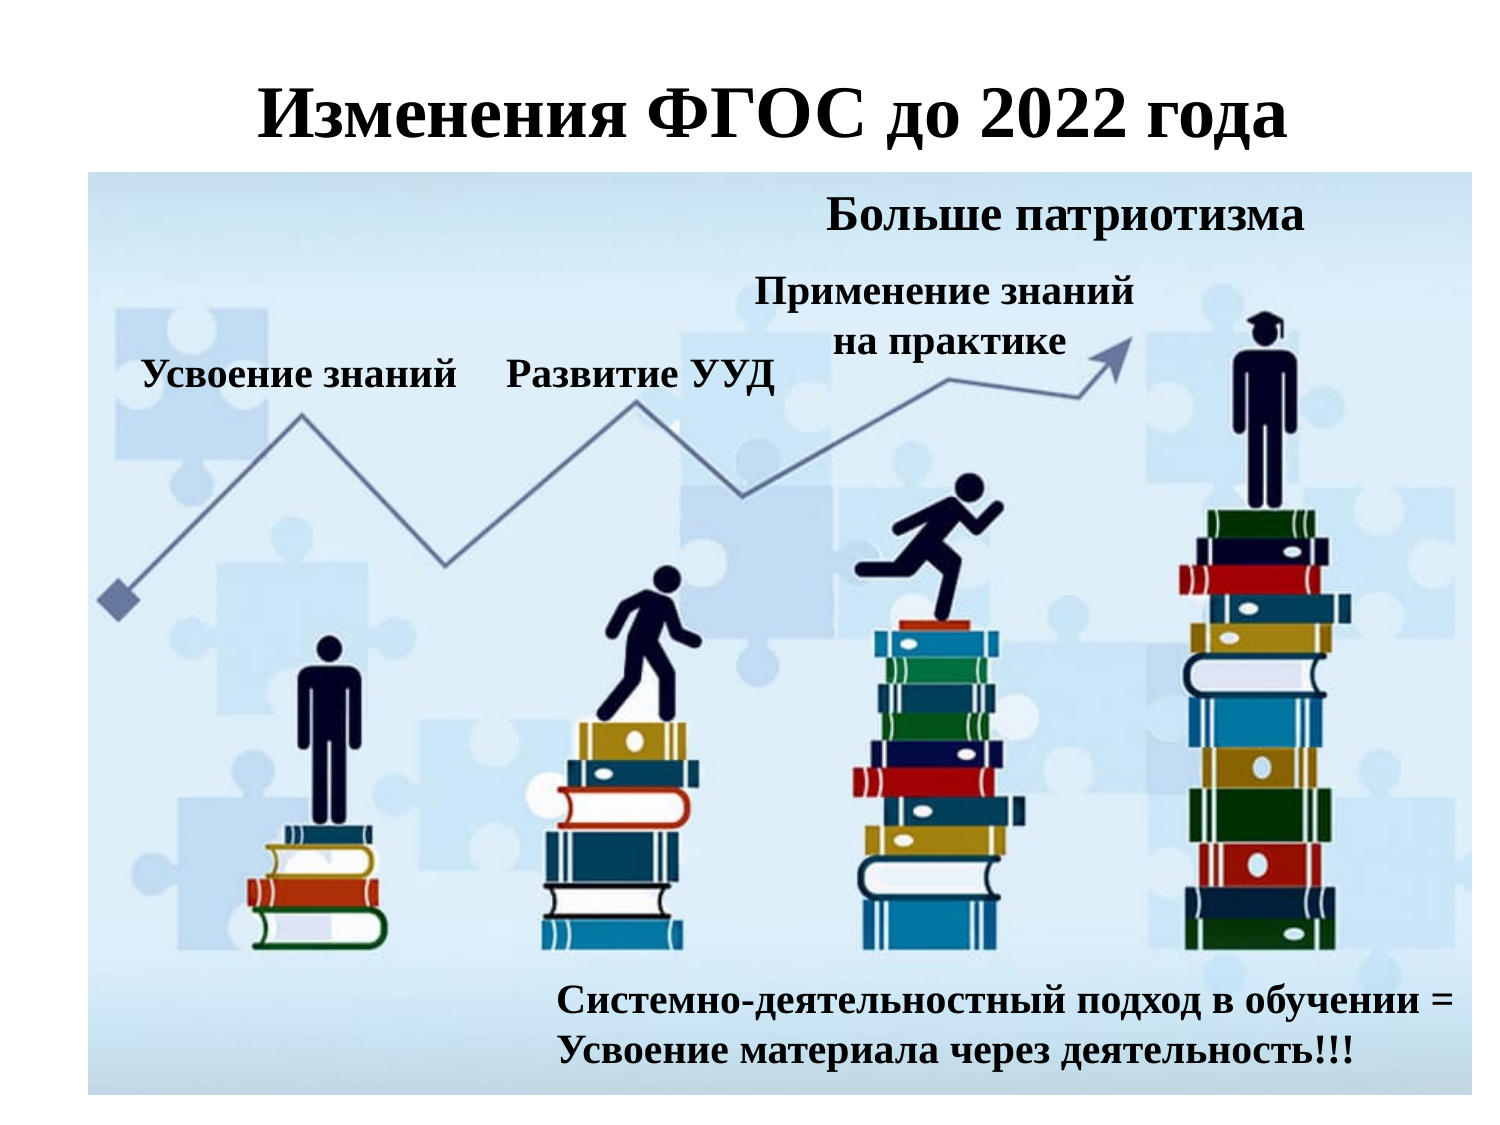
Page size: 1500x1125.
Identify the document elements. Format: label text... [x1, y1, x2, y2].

title Изменения ФГОС до 2022 года [135, 54, 1411, 161]
picture [88, 172, 1472, 1095]
